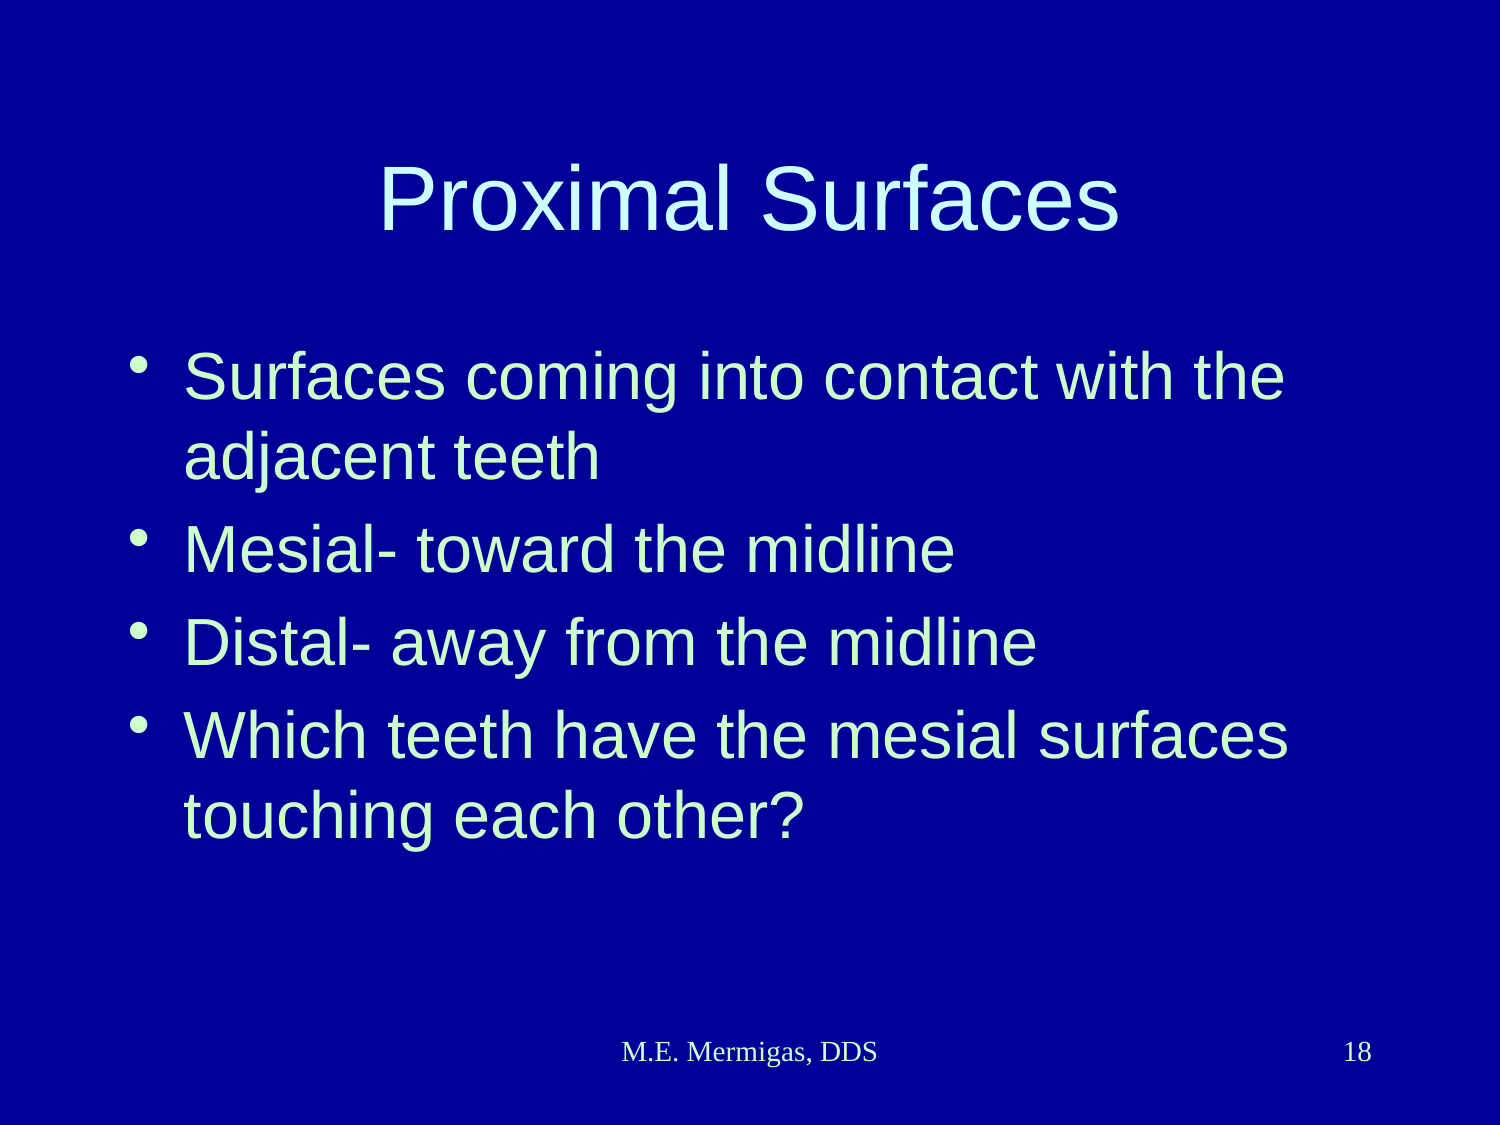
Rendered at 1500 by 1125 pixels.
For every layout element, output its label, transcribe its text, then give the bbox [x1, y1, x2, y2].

footer M.E. Mermigas, DDS [512, 1024, 988, 1101]
slide_number 18 [1074, 1024, 1388, 1101]
list Surfaces coming into contact with the adjacent teeth Mesial- toward the midline Distal- away from the midline Which teeth have the mesial surfaces touching each other? [112, 324, 1388, 1001]
title Proximal Surfaces [112, 99, 1388, 288]
